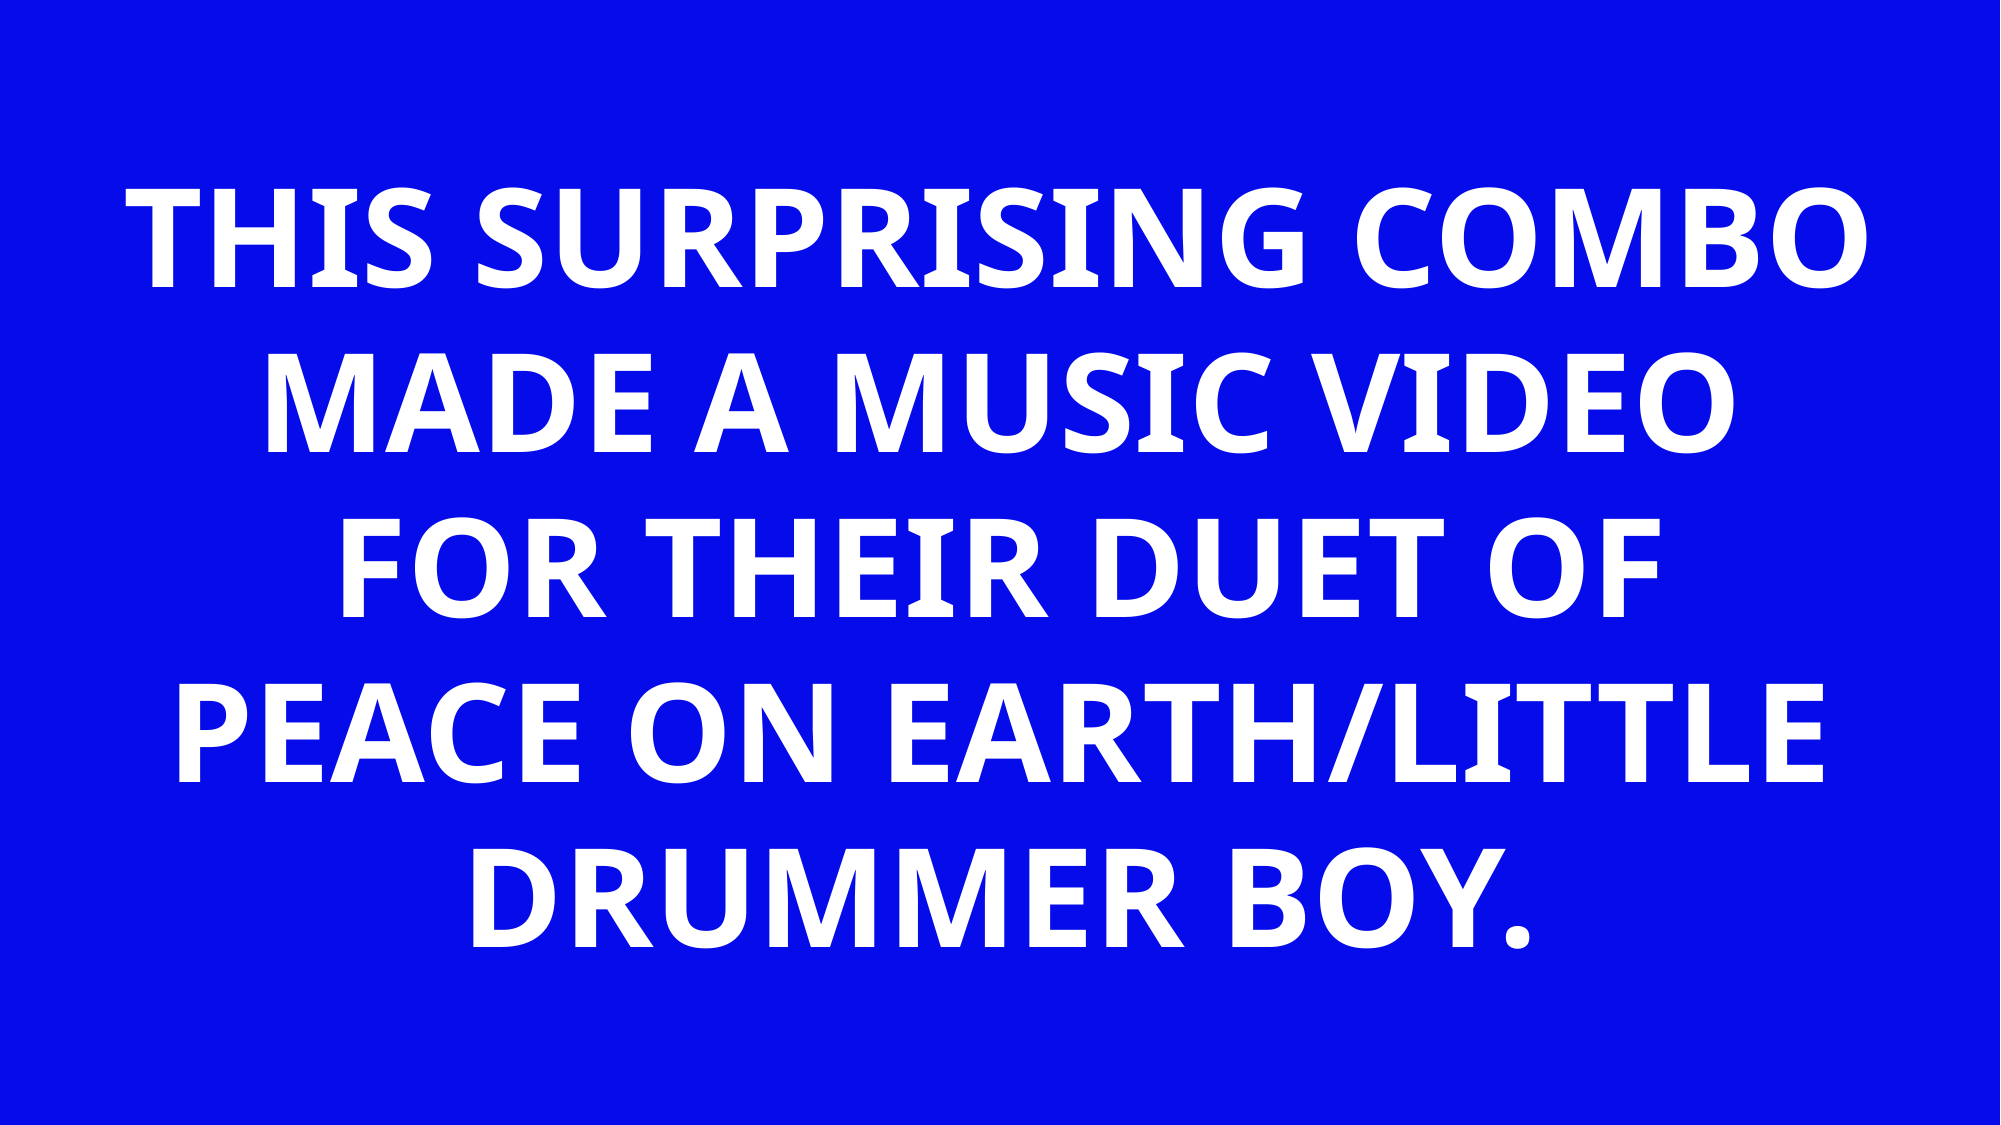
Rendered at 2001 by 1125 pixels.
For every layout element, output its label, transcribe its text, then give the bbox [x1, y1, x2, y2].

text_box THIS SURPRISING COMBO MADE A MUSIC VIDEO FOR THEIR DUET OF PEACE ON EARTH/LITTLE DRUMMER BOY. [0, 0, 2000, 1125]
